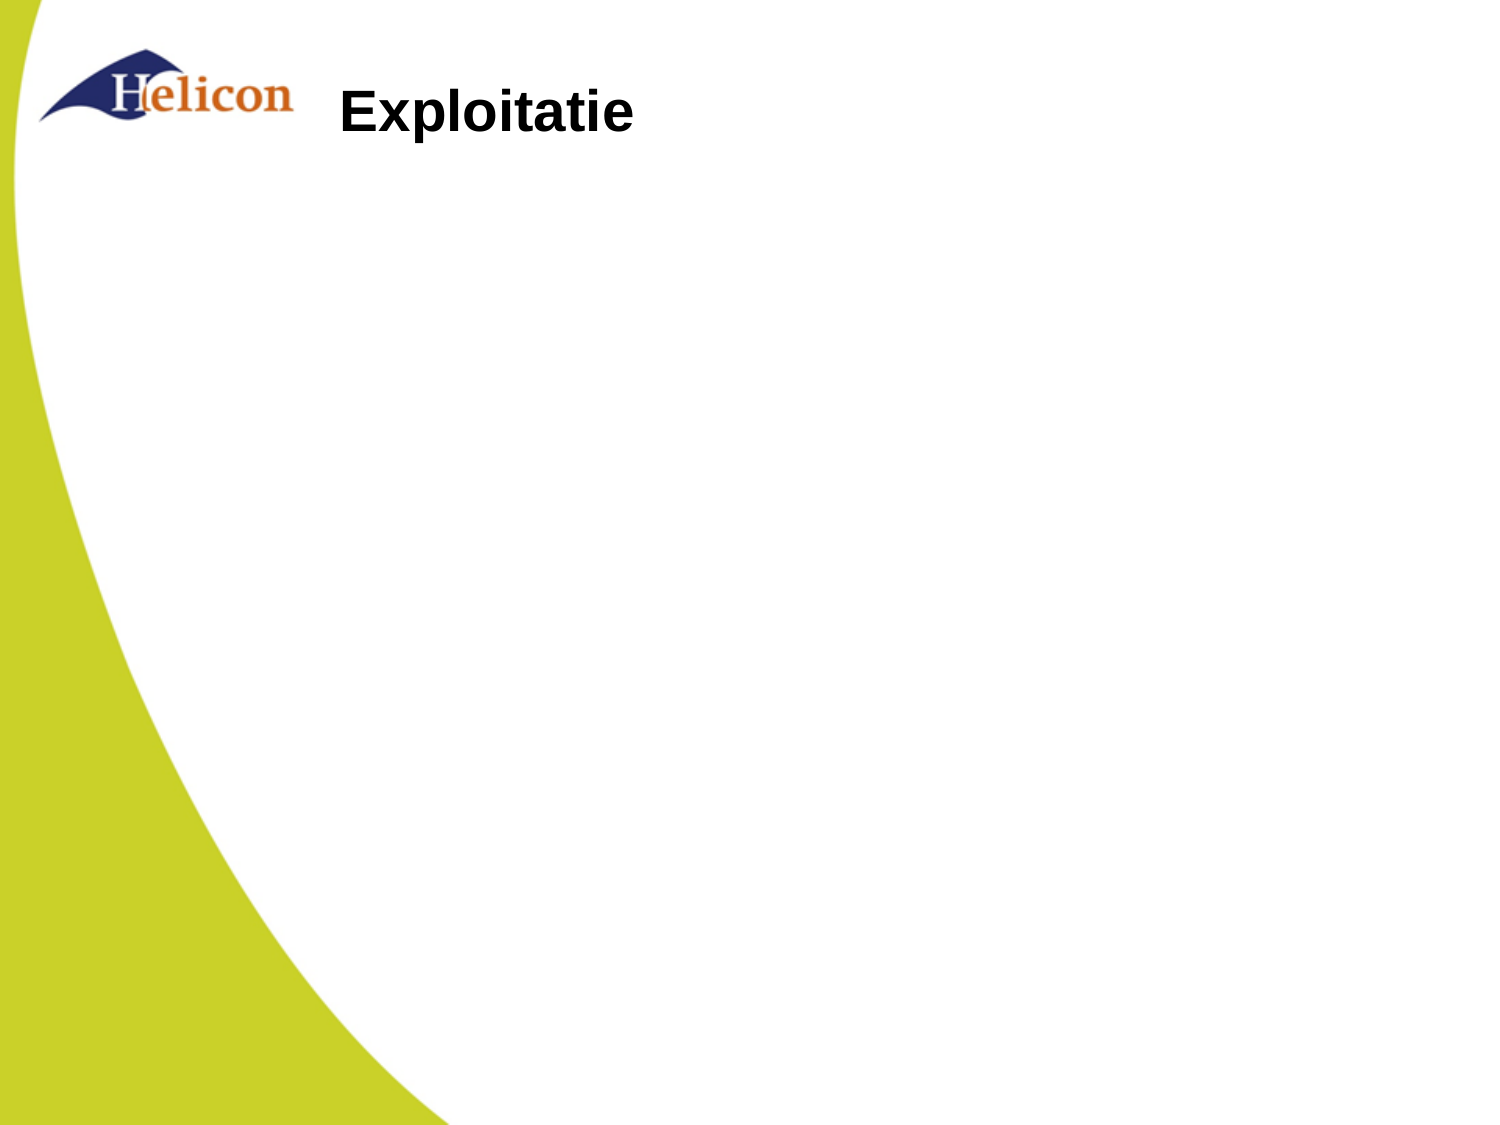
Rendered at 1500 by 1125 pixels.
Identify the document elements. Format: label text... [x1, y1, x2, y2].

title Exploitatie [324, 54, 1415, 161]
picture [0, 0, 1500, 1125]
